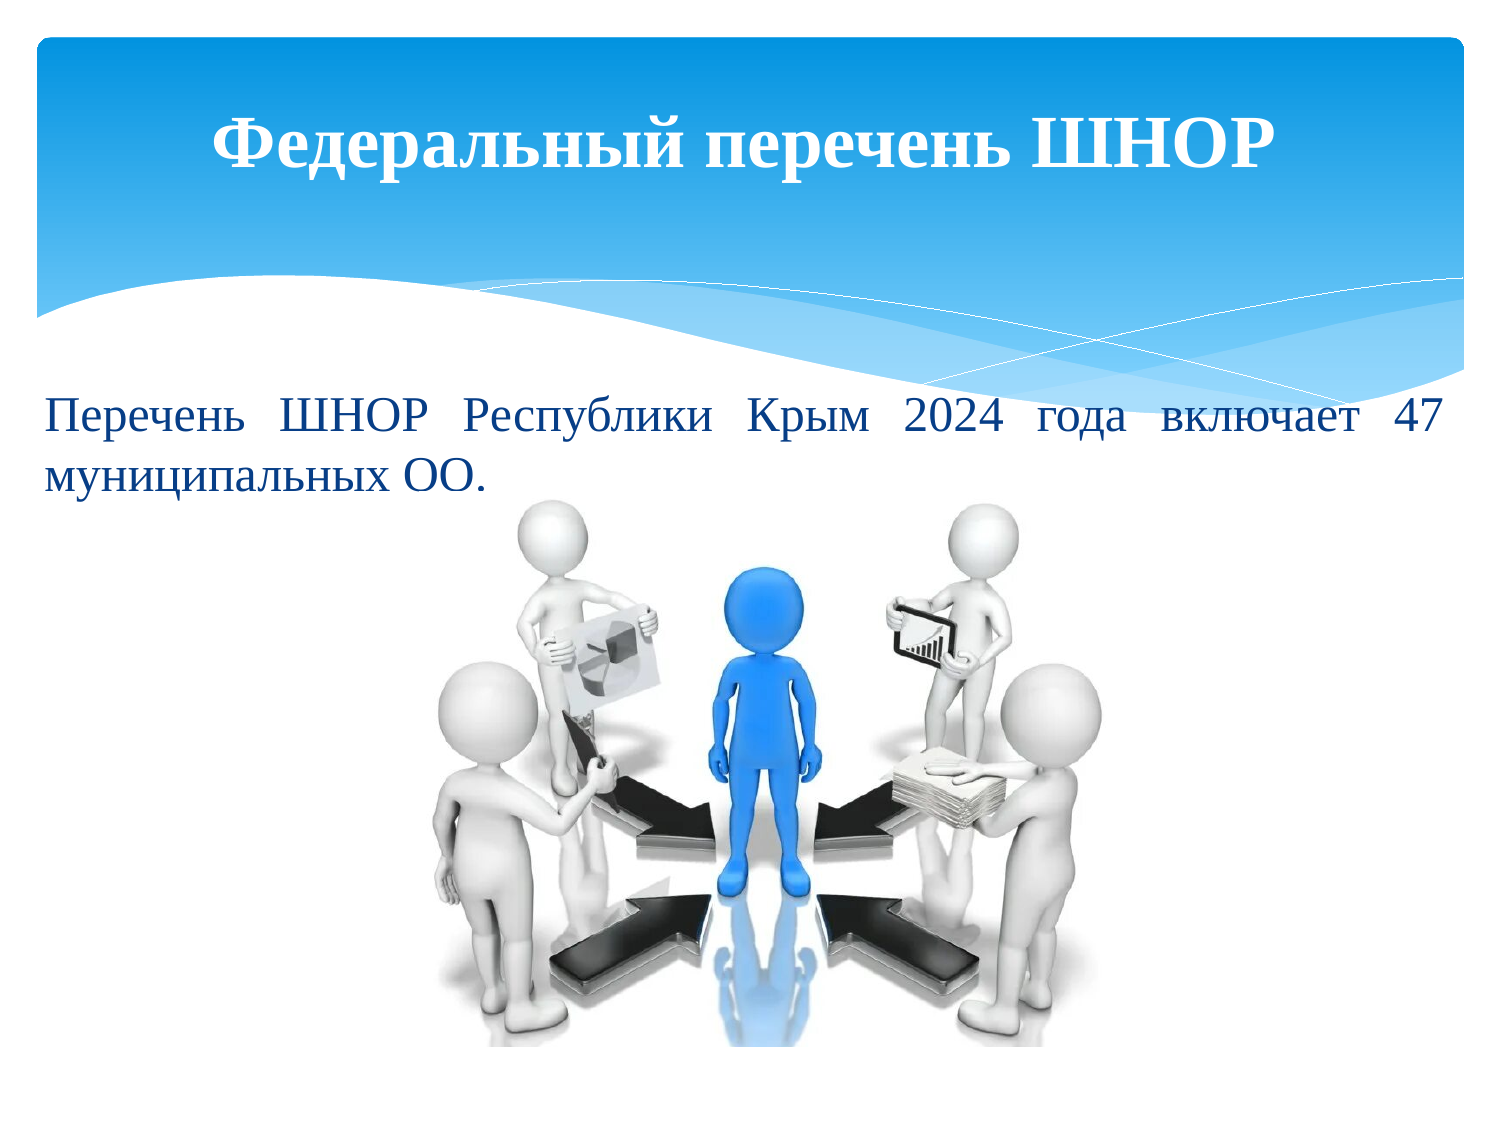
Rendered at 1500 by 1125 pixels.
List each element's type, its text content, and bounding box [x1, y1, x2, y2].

title Федеральный перечень ШНОР [88, 78, 1400, 197]
picture [418, 491, 1111, 1048]
list Перечень ШНОР Республики Крым 2024 года включает 47 муниципальных ОО. [29, 373, 1459, 563]
